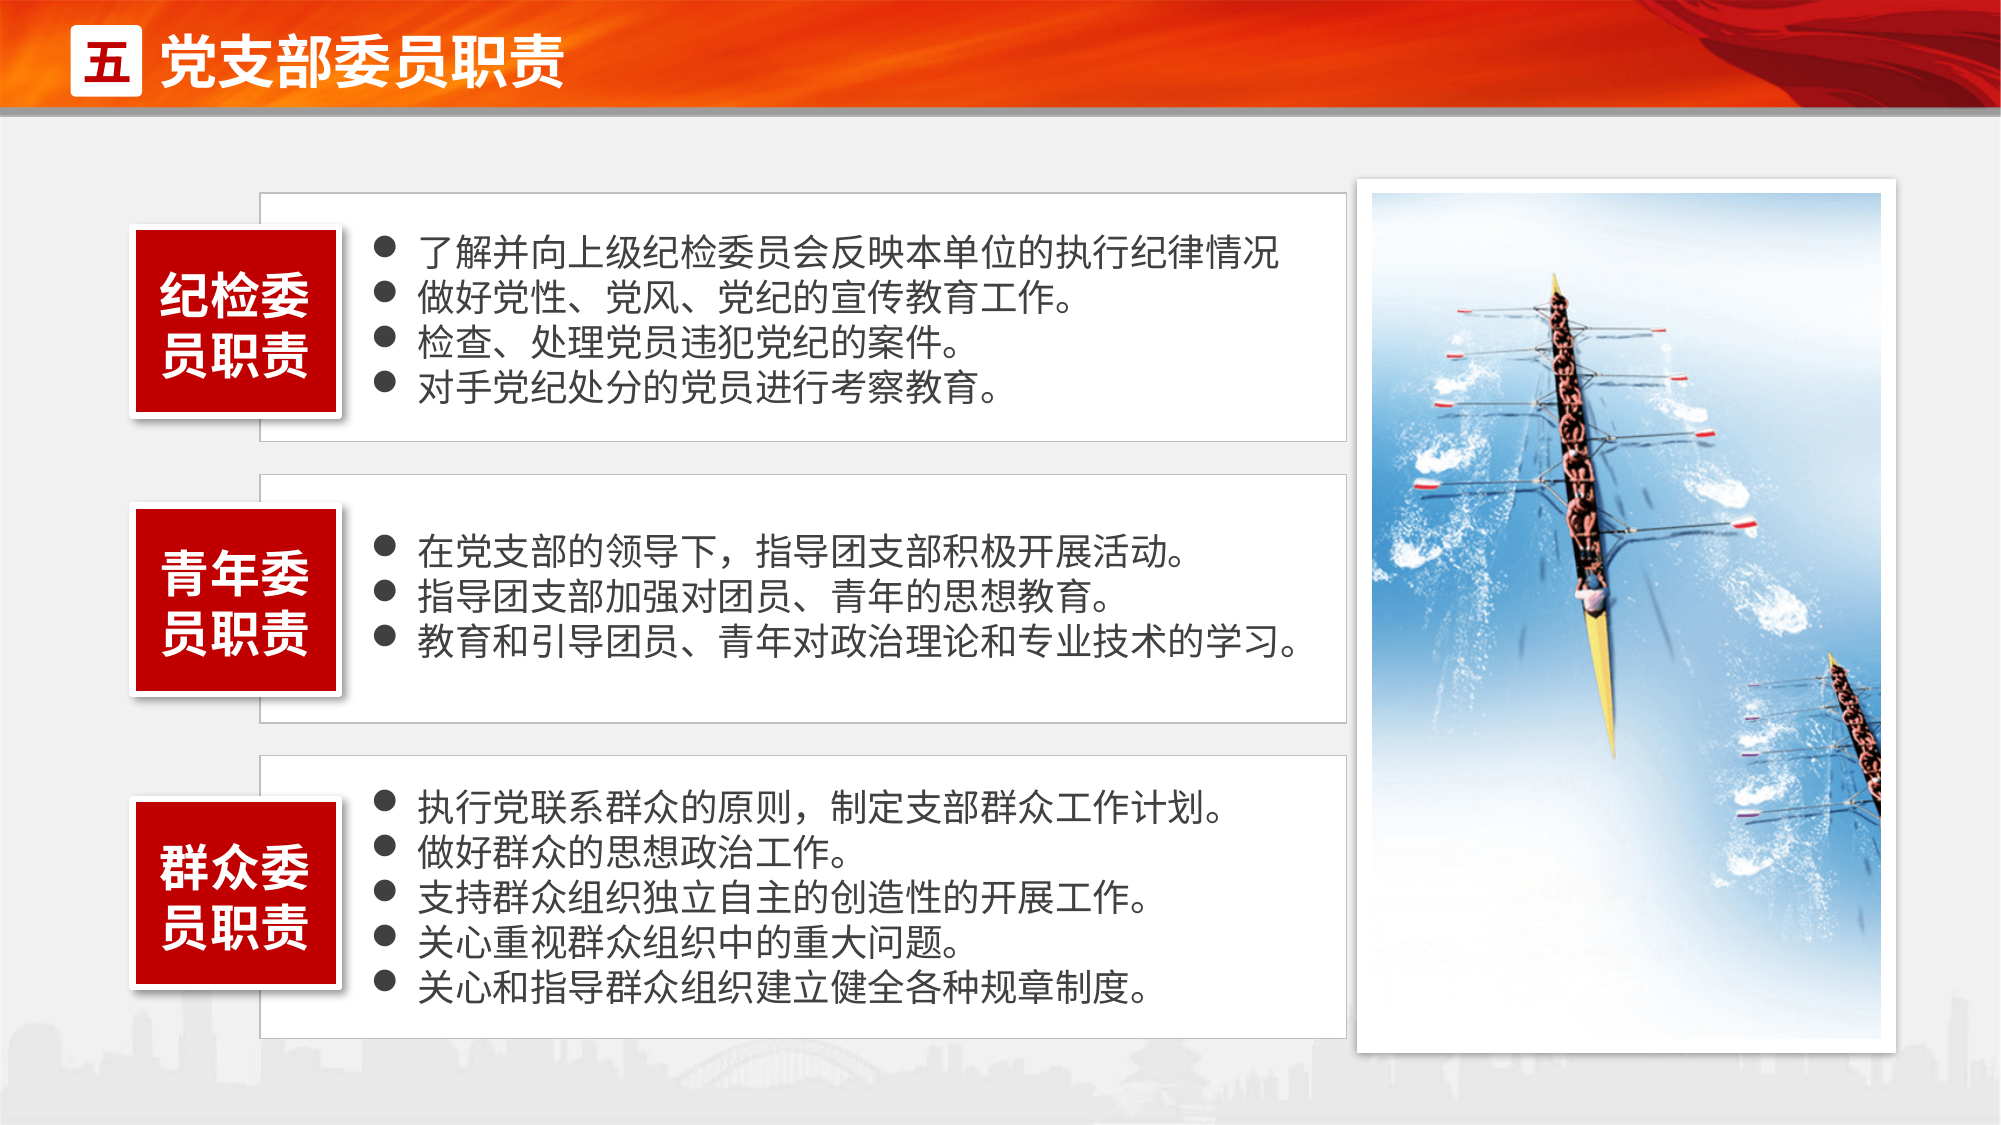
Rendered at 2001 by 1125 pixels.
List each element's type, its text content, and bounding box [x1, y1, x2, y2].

text_box 纪检委员职责 [140, 257, 330, 393]
text_box 在党支部的领导下，指导团支部积极开展活动。 指导团支部加强对团员、青年的思想教育。 教育和引导团员、青年对政治理论和专业技术的学习。 [355, 520, 1347, 671]
text_box [260, 474, 1347, 723]
text_box 党支部委员职责 [144, 18, 954, 103]
text_box [260, 755, 1347, 1039]
text_box [132, 505, 340, 694]
text_box [132, 799, 340, 988]
text_box 青年委员职责 [140, 535, 330, 671]
text_box 群众委员职责 [140, 829, 330, 964]
text_box [260, 193, 1347, 442]
text_box 了解并向上级纪检委员会反映本单位的执行纪律情况 做好党性、党风、党纪的宣传教育工作。 检查、处理党员违犯党纪的案件。 对手党纪处分的党员进行考察教育。 [356, 221, 1320, 417]
text_box [132, 227, 340, 416]
text_box 五 [67, 22, 147, 98]
text_box 执行党联系群众的原则，制定支部群众工作计划。 做好群众的思想政治工作。 支持群众组织独立自主的创造性的开展工作。 关心重视群众组织中的重大问题。 关心和指导群众组织建立健全各种规章制度。 [356, 776, 1332, 1016]
picture [0, 0, 2001, 1125]
